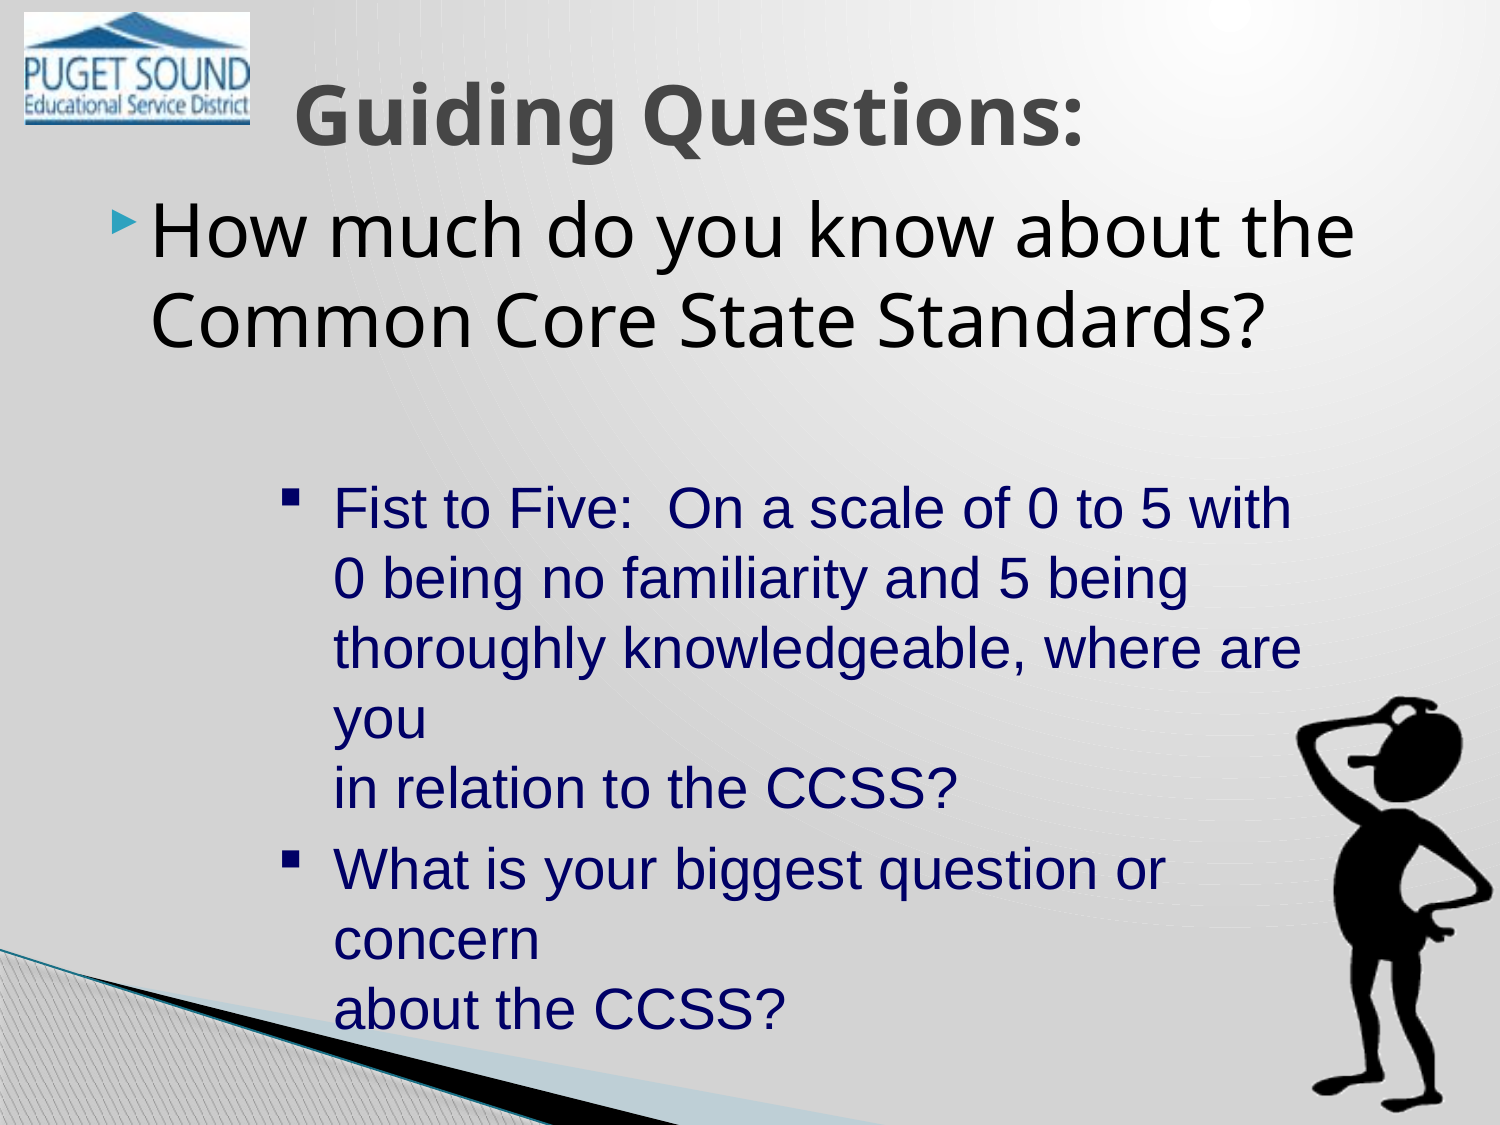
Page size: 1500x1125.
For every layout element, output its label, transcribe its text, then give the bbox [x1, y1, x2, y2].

title Guiding Questions: [278, 37, 1425, 188]
text_box Fist to Five: On a scale of 0 to 5 with 0 being no familiarity and 5 being thoroughly knowledgeable, where are you in relation to the CCSS? What is your biggest question or concern about the CCSS? [262, 462, 1323, 1125]
picture [24, 12, 250, 125]
list How much do you know about the Common Core State Standards? [75, 174, 1379, 1050]
picture [1290, 681, 1500, 1125]
